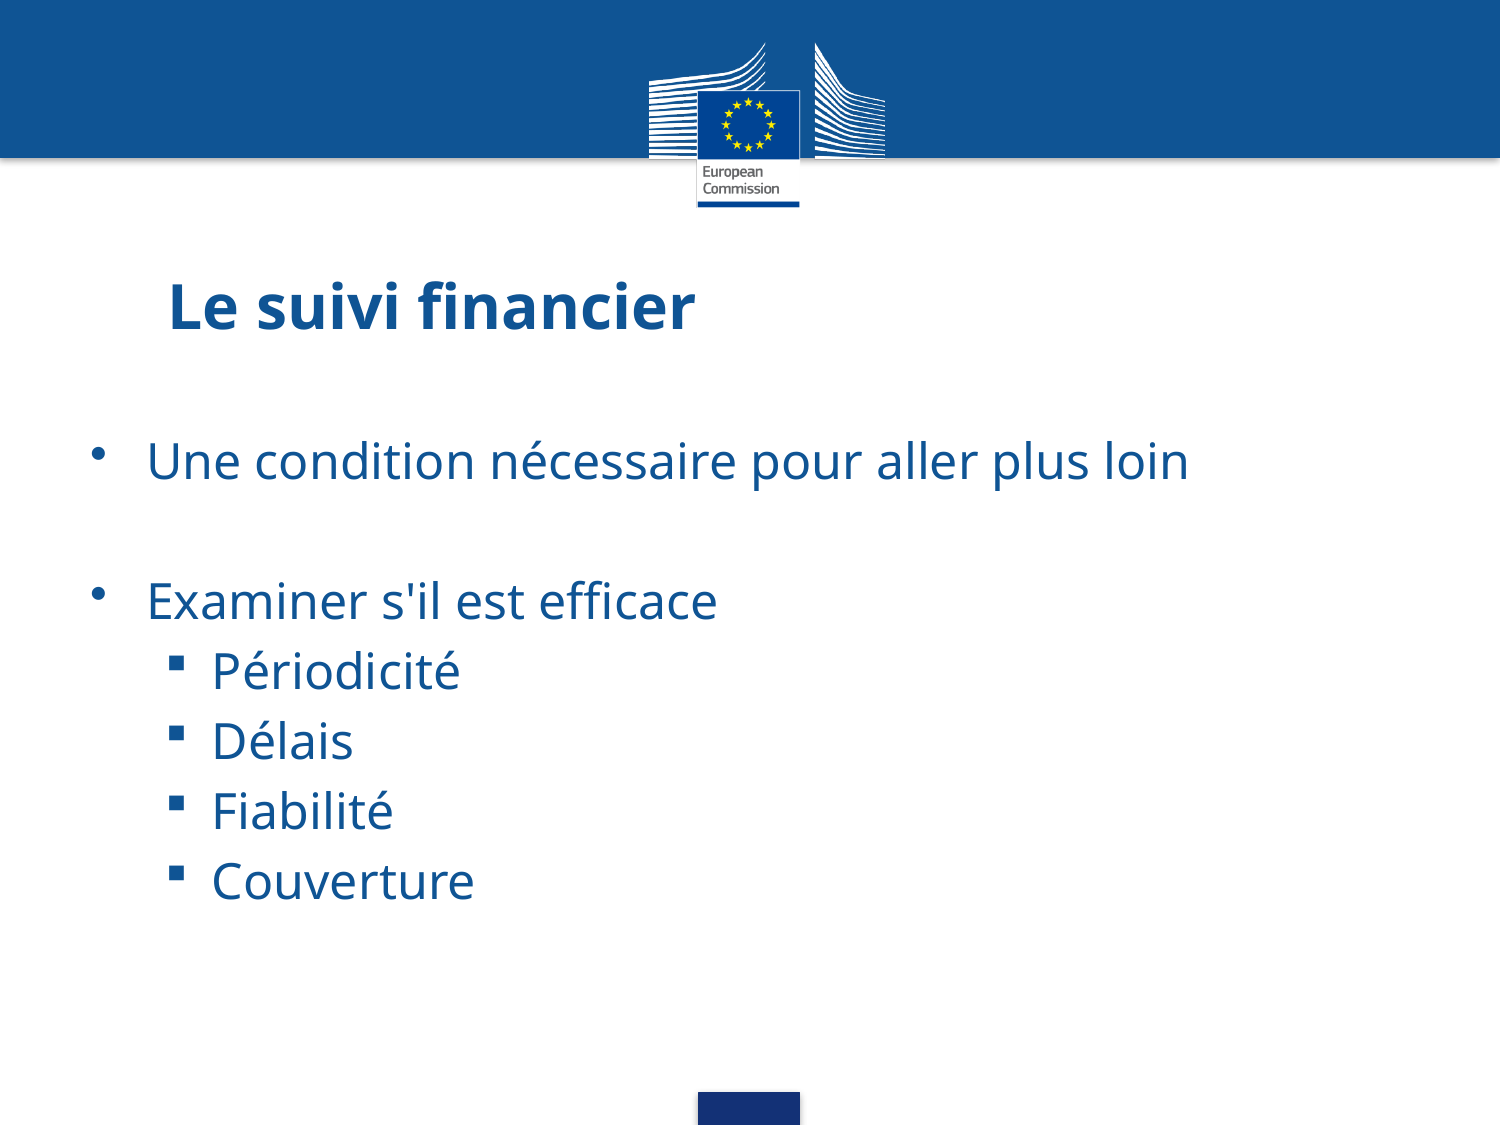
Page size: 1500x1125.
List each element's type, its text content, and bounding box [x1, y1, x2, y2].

picture [649, 42, 885, 208]
list Une condition nécessaire pour aller plus loin Examiner s'il est efficace Périodicité Délais Fiabilité Couverture [74, 421, 1426, 988]
title Le suivi financier [93, 210, 1372, 399]
